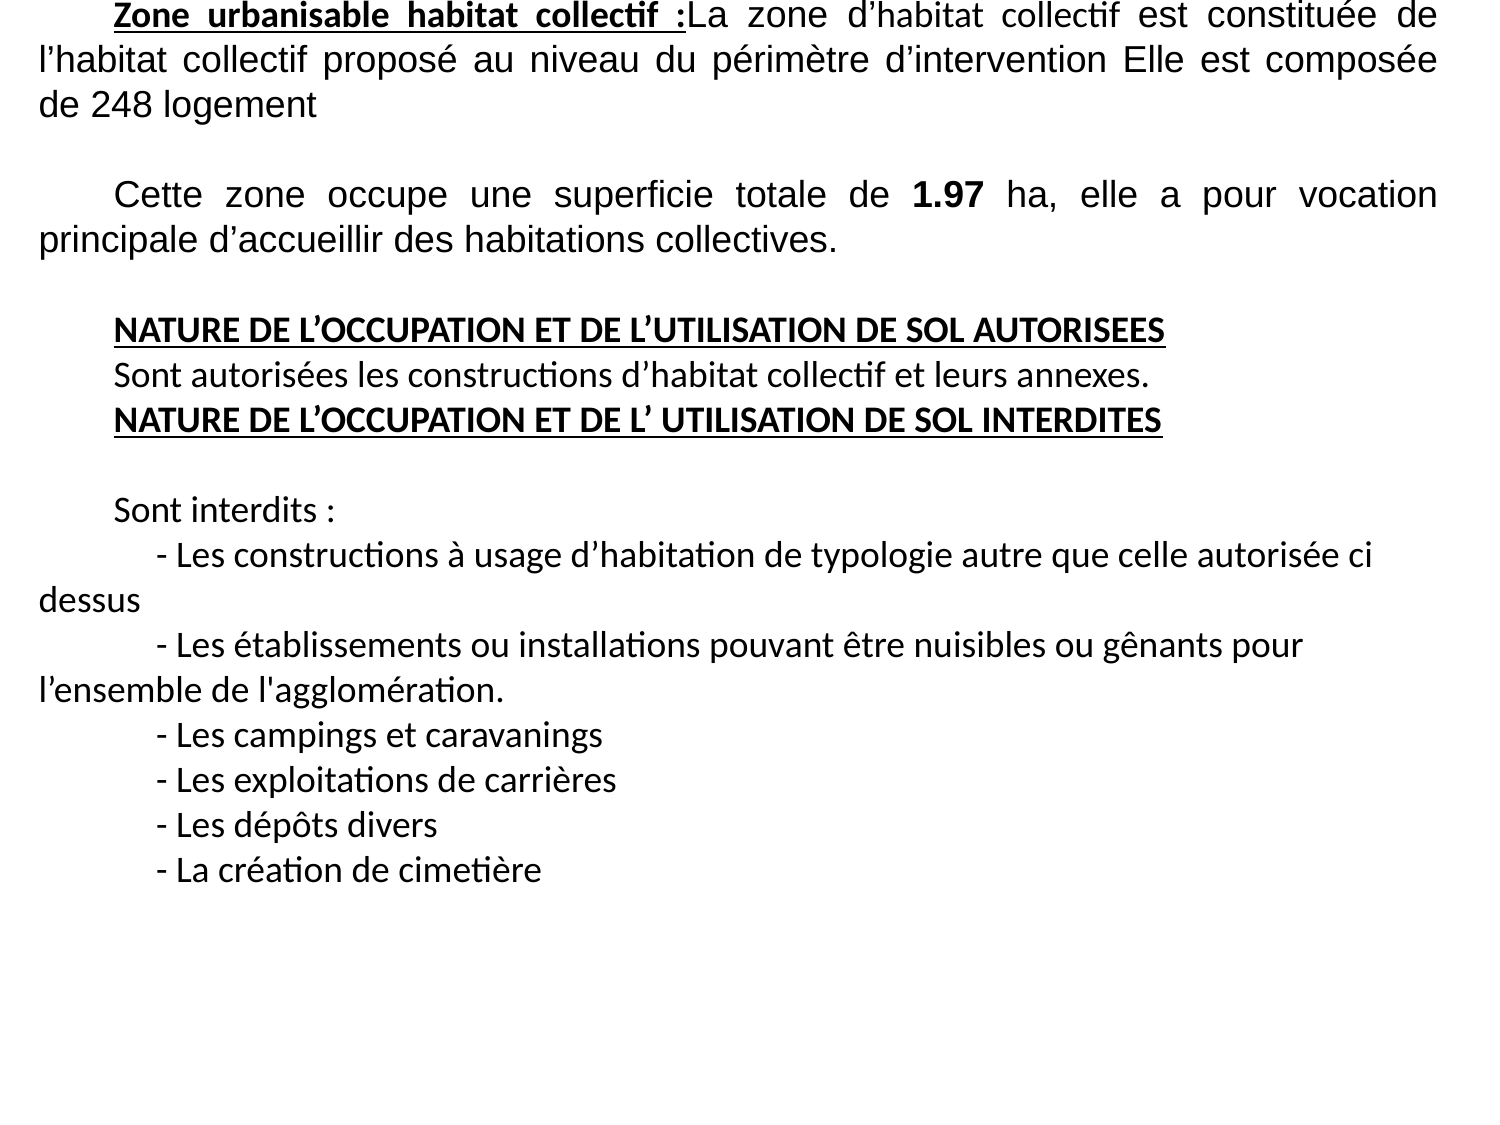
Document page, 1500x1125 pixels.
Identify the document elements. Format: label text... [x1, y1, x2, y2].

text_box Zone urbanisable habitat collectif :La zone d’habitat collectif est constituée de l’habitat collectif proposé au niveau du périmètre d’intervention Elle est composée de 248 logement Cette zone occupe une superficie totale de 1.97 ha, elle a pour vocation principale d’accueillir des habitations collectives. NATURE DE L’OCCUPATION ET DE L’UTILISATION DE SOL AUTORISEES Sont autorisées les constructions d’habitat collectif et leurs annexes. NATURE DE L’OCCUPATION ET DE L’ UTILISATION DE SOL INTERDITES Sont interdits : - Les constructions à usage d’habitation de typologie autre que celle autorisée ci dessus - Les établissements ou installations pouvant être nuisibles ou gênants pour l’ensemble de l'agglomération. - Les campings et caravanings - Les exploitations de carrières - Les dépôts divers - La création de cimetière [23, 0, 1454, 1123]
